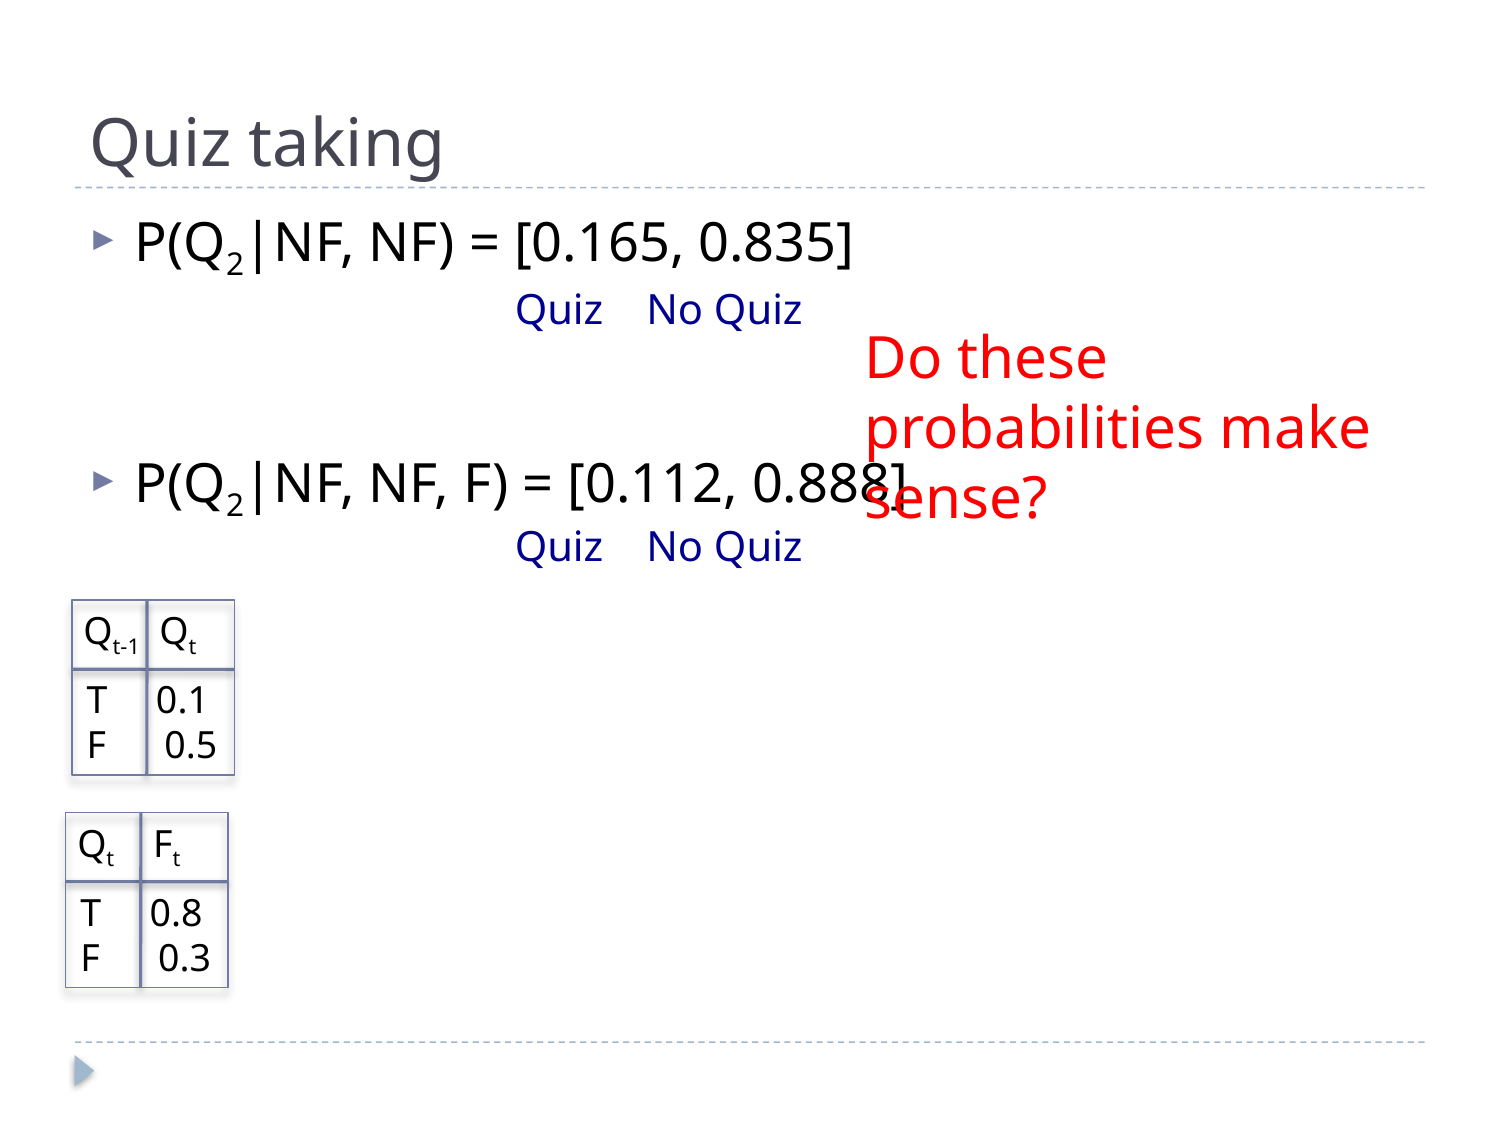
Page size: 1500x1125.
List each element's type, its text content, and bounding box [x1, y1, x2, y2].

text_box Quiz No Quiz [499, 275, 950, 340]
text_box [68, 599, 401, 776]
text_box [62, 812, 229, 988]
text_box Do these probabilities make sense? [849, 312, 1463, 538]
text_box Quiz No Quiz [499, 512, 950, 578]
title Quiz taking [75, 24, 1425, 188]
list P(Q2|NF, NF) = [0.165, 0.835] P(Q2|NF, NF, F) = [0.112, 0.888] [75, 200, 1425, 1010]
